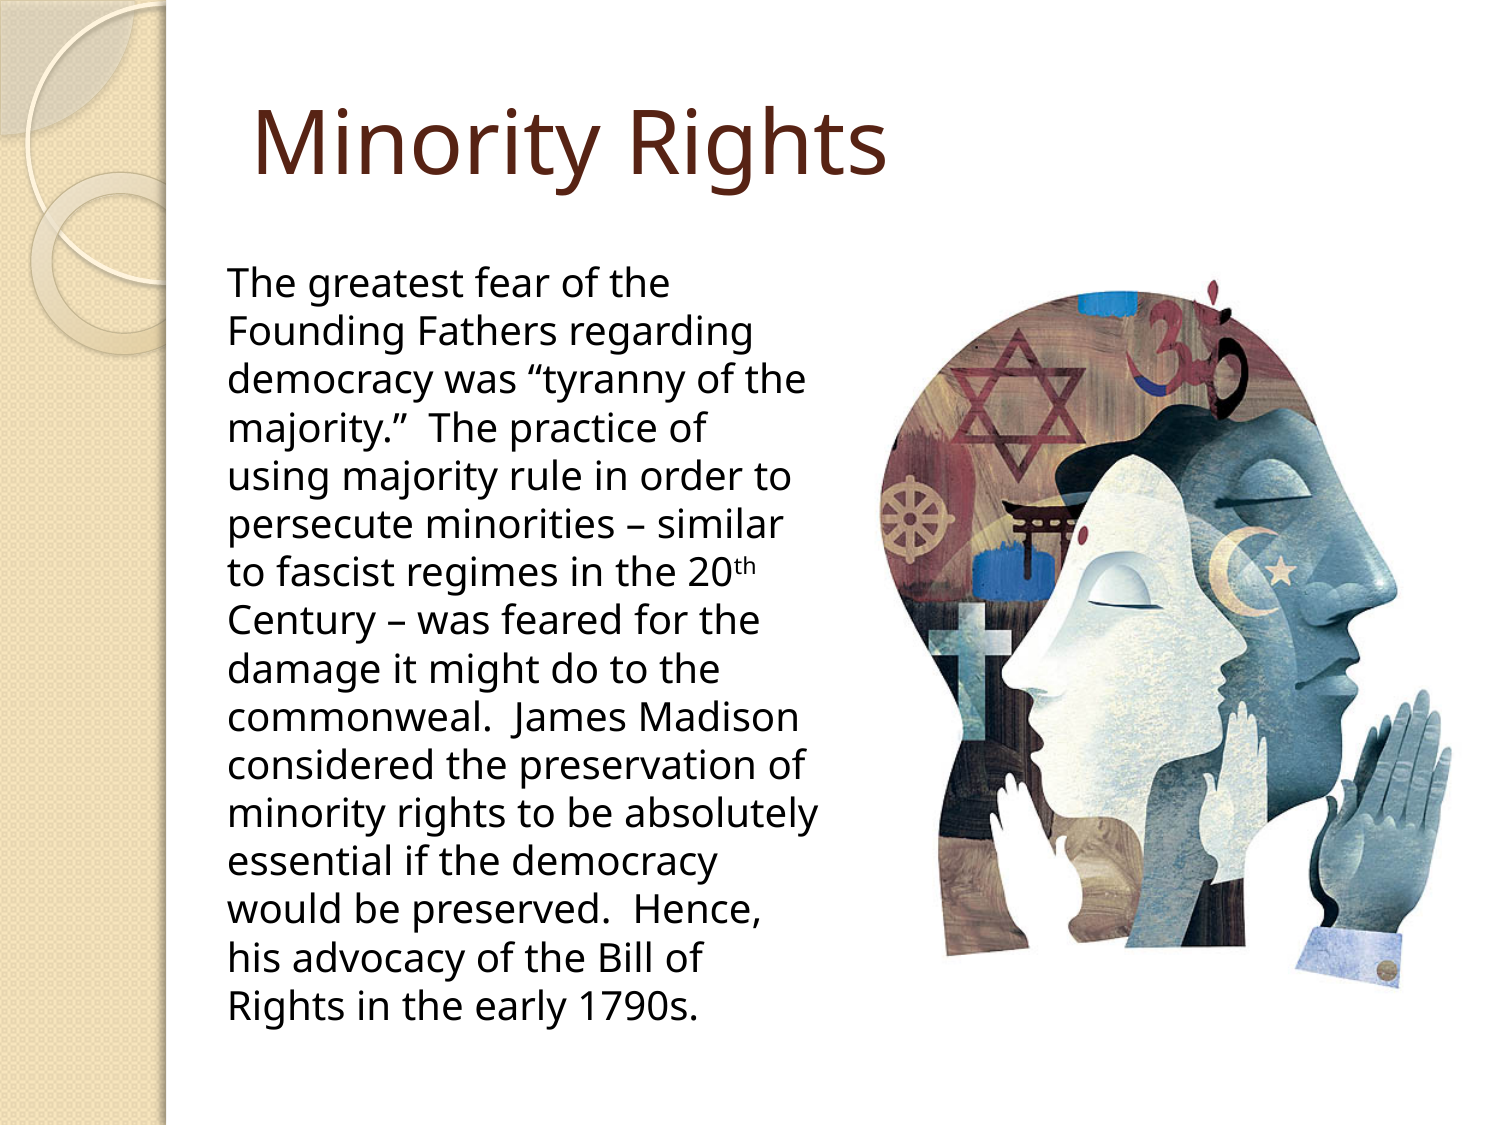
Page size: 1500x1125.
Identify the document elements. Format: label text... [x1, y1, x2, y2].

title Minority Rights [235, 45, 1466, 233]
list The greatest fear of the Founding Fathers regarding democracy was “tyranny of the majority.” The practice of using majority rule in order to persecute minorities – similar to fascist regimes in the 20th Century – was feared for the damage it might do to the commonweal. James Madison considered the preservation of minority rights to be absolutely essential if the democracy would be preserved. Hence, his advocacy of the Bill of Rights in the early 1790s. [200, 249, 836, 1088]
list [865, 262, 1466, 1003]
